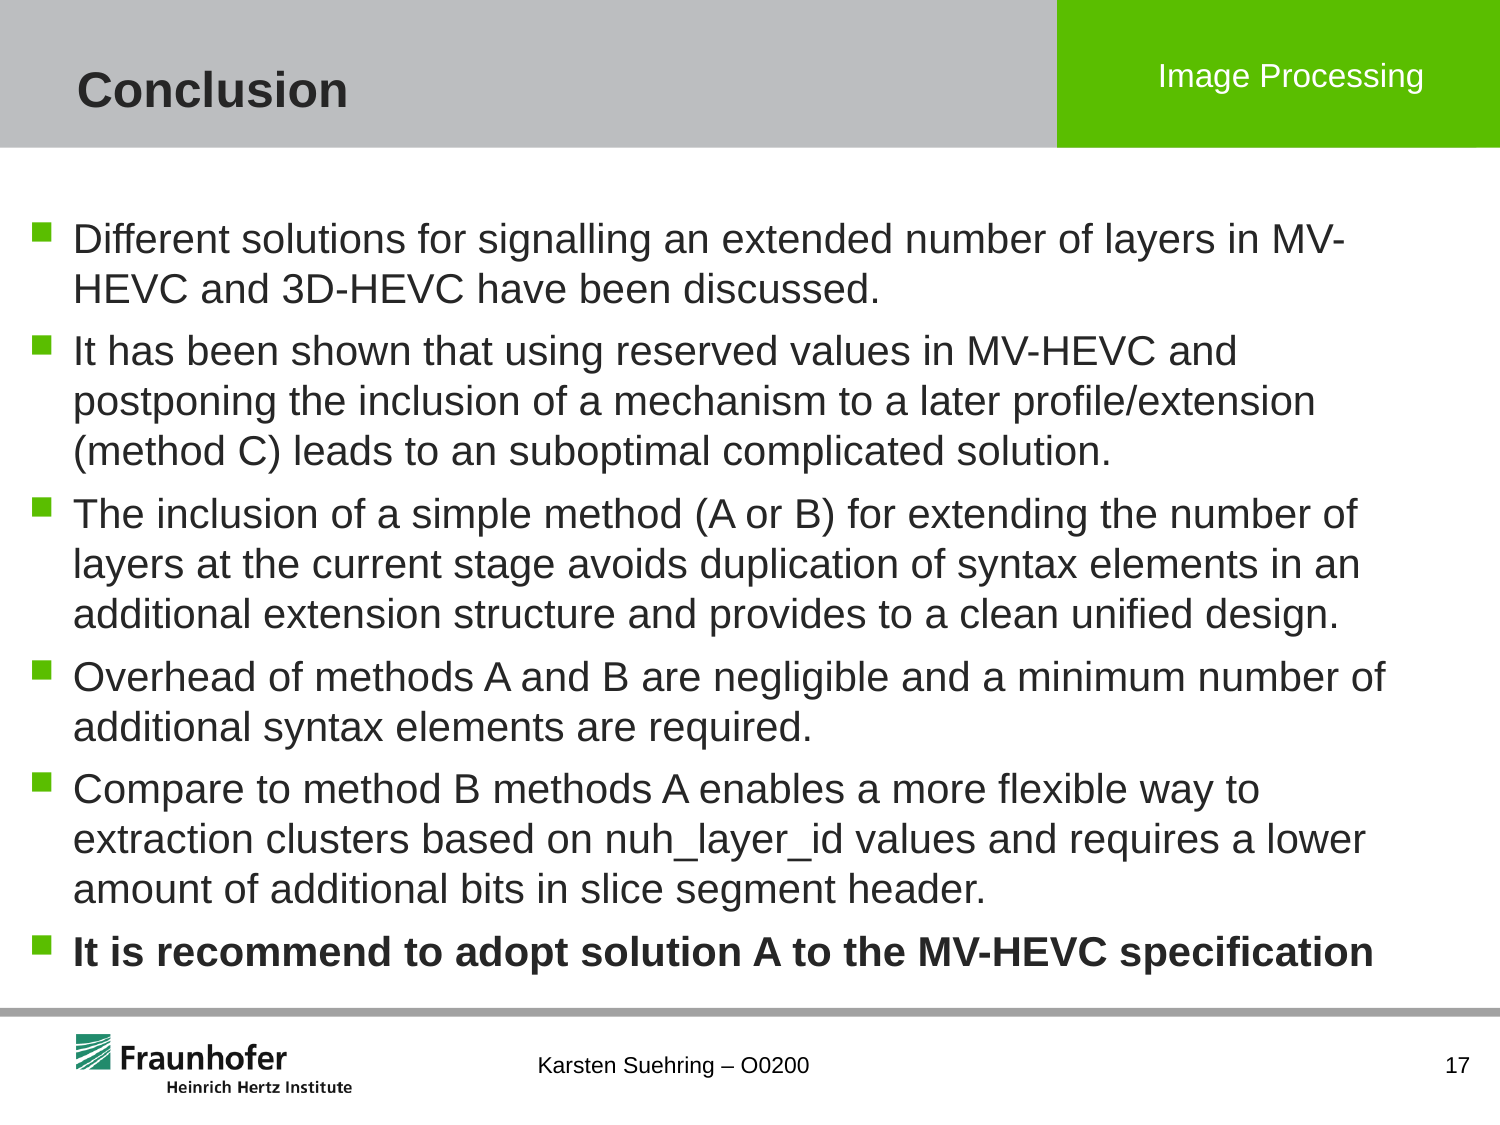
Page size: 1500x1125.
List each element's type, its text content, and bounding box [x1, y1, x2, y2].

title Conclusion [76, 58, 1022, 118]
picture [76, 1034, 352, 1093]
slide_number 17 [1394, 1034, 1471, 1094]
list Different solutions for signalling an extended number of layers in MV-HEVC and 3D-HEVC have been discussed. It has been shown that using reserved values in MV-HEVC and postponing the inclusion of a mechanism to a later profile/extension (method C) leads to an suboptimal complicated solution. The inclusion of a simple method (A or B) for extending the number of layers at the current stage avoids duplication of syntax elements in an additional extension structure and provides to a clean unified design. Overhead of methods A and B are negligible and a minimum number of additional syntax elements are required. Compare to method B methods A enables a more flexible way to extraction clusters based on nuh_layer_id values and requires a lower amount of additional bits in slice segment header. It is recommend to adopt solution A to the MV-HEVC specification [29, 148, 1424, 965]
footer Karsten Suehring – O0200 [442, 1034, 1008, 1094]
